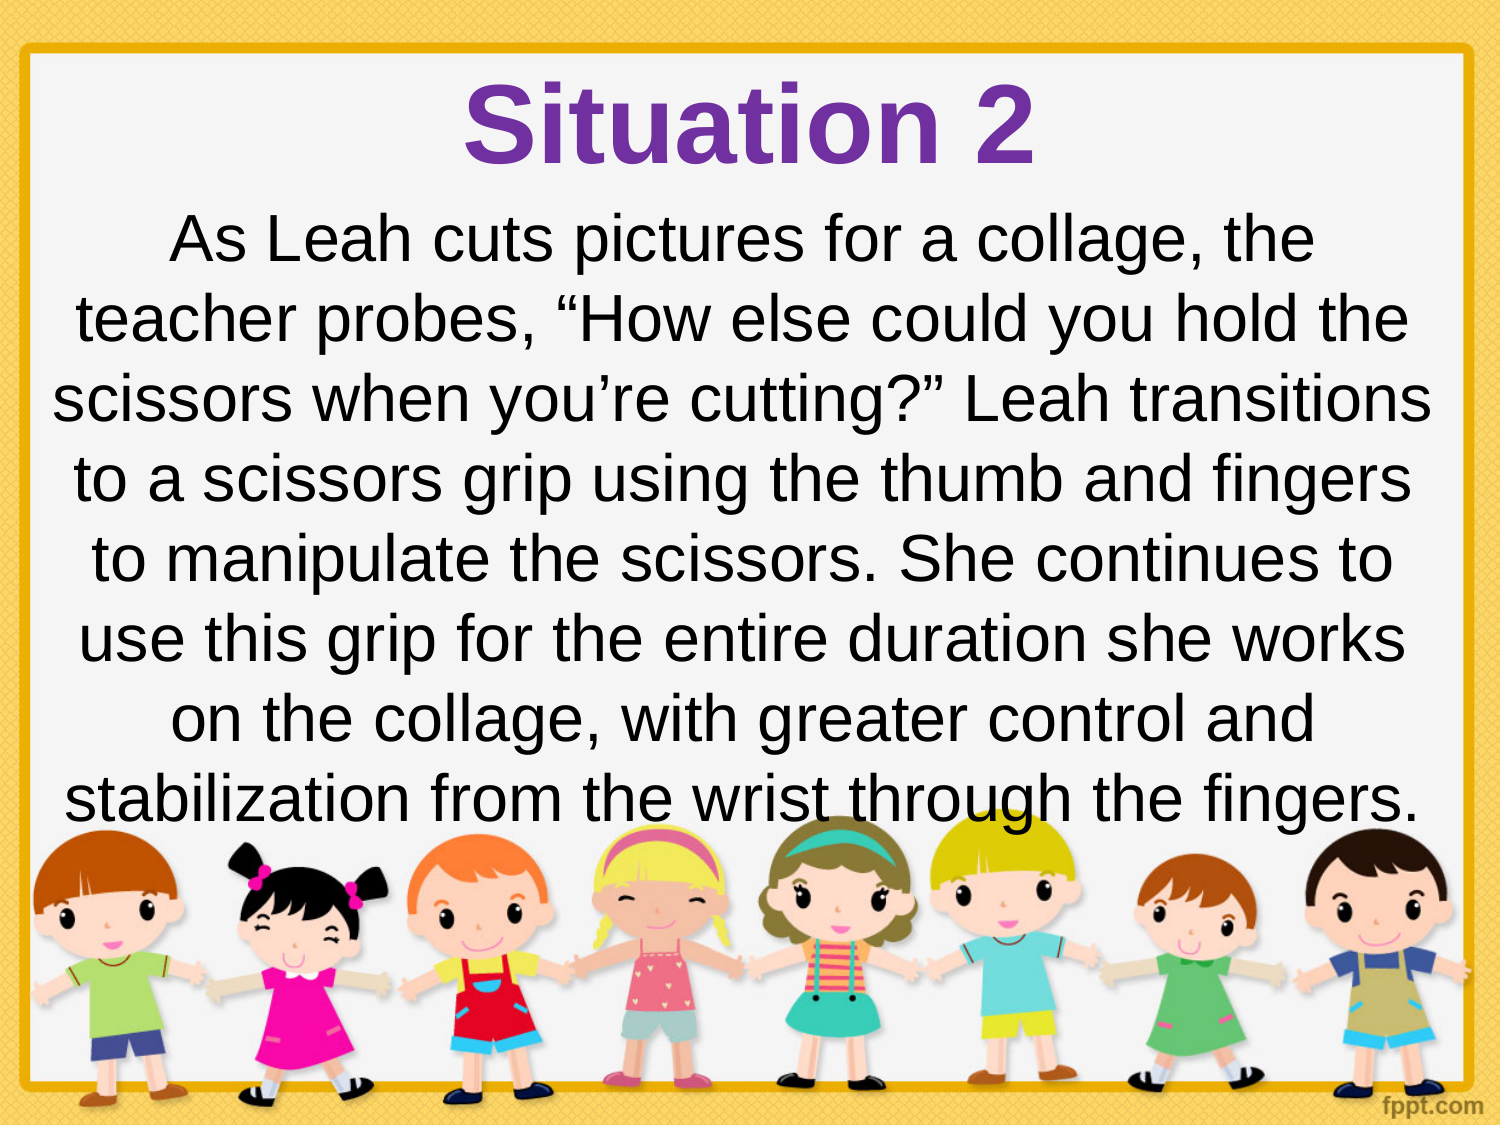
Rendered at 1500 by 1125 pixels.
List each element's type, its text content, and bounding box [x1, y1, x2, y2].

picture [0, 0, 1500, 1125]
title Situation 2 [75, 24, 1425, 187]
list As Leah cuts pictures for a collage, the teacher probes, “How else could you hold the scissors when you’re cutting?” Leah transitions to a scissors grip using the thumb and fingers to manipulate the scissors. She continues to use this grip for the entire duration she works on the collage, with greater control and stabilization from the wrist through the fingers. [37, 187, 1450, 1005]
